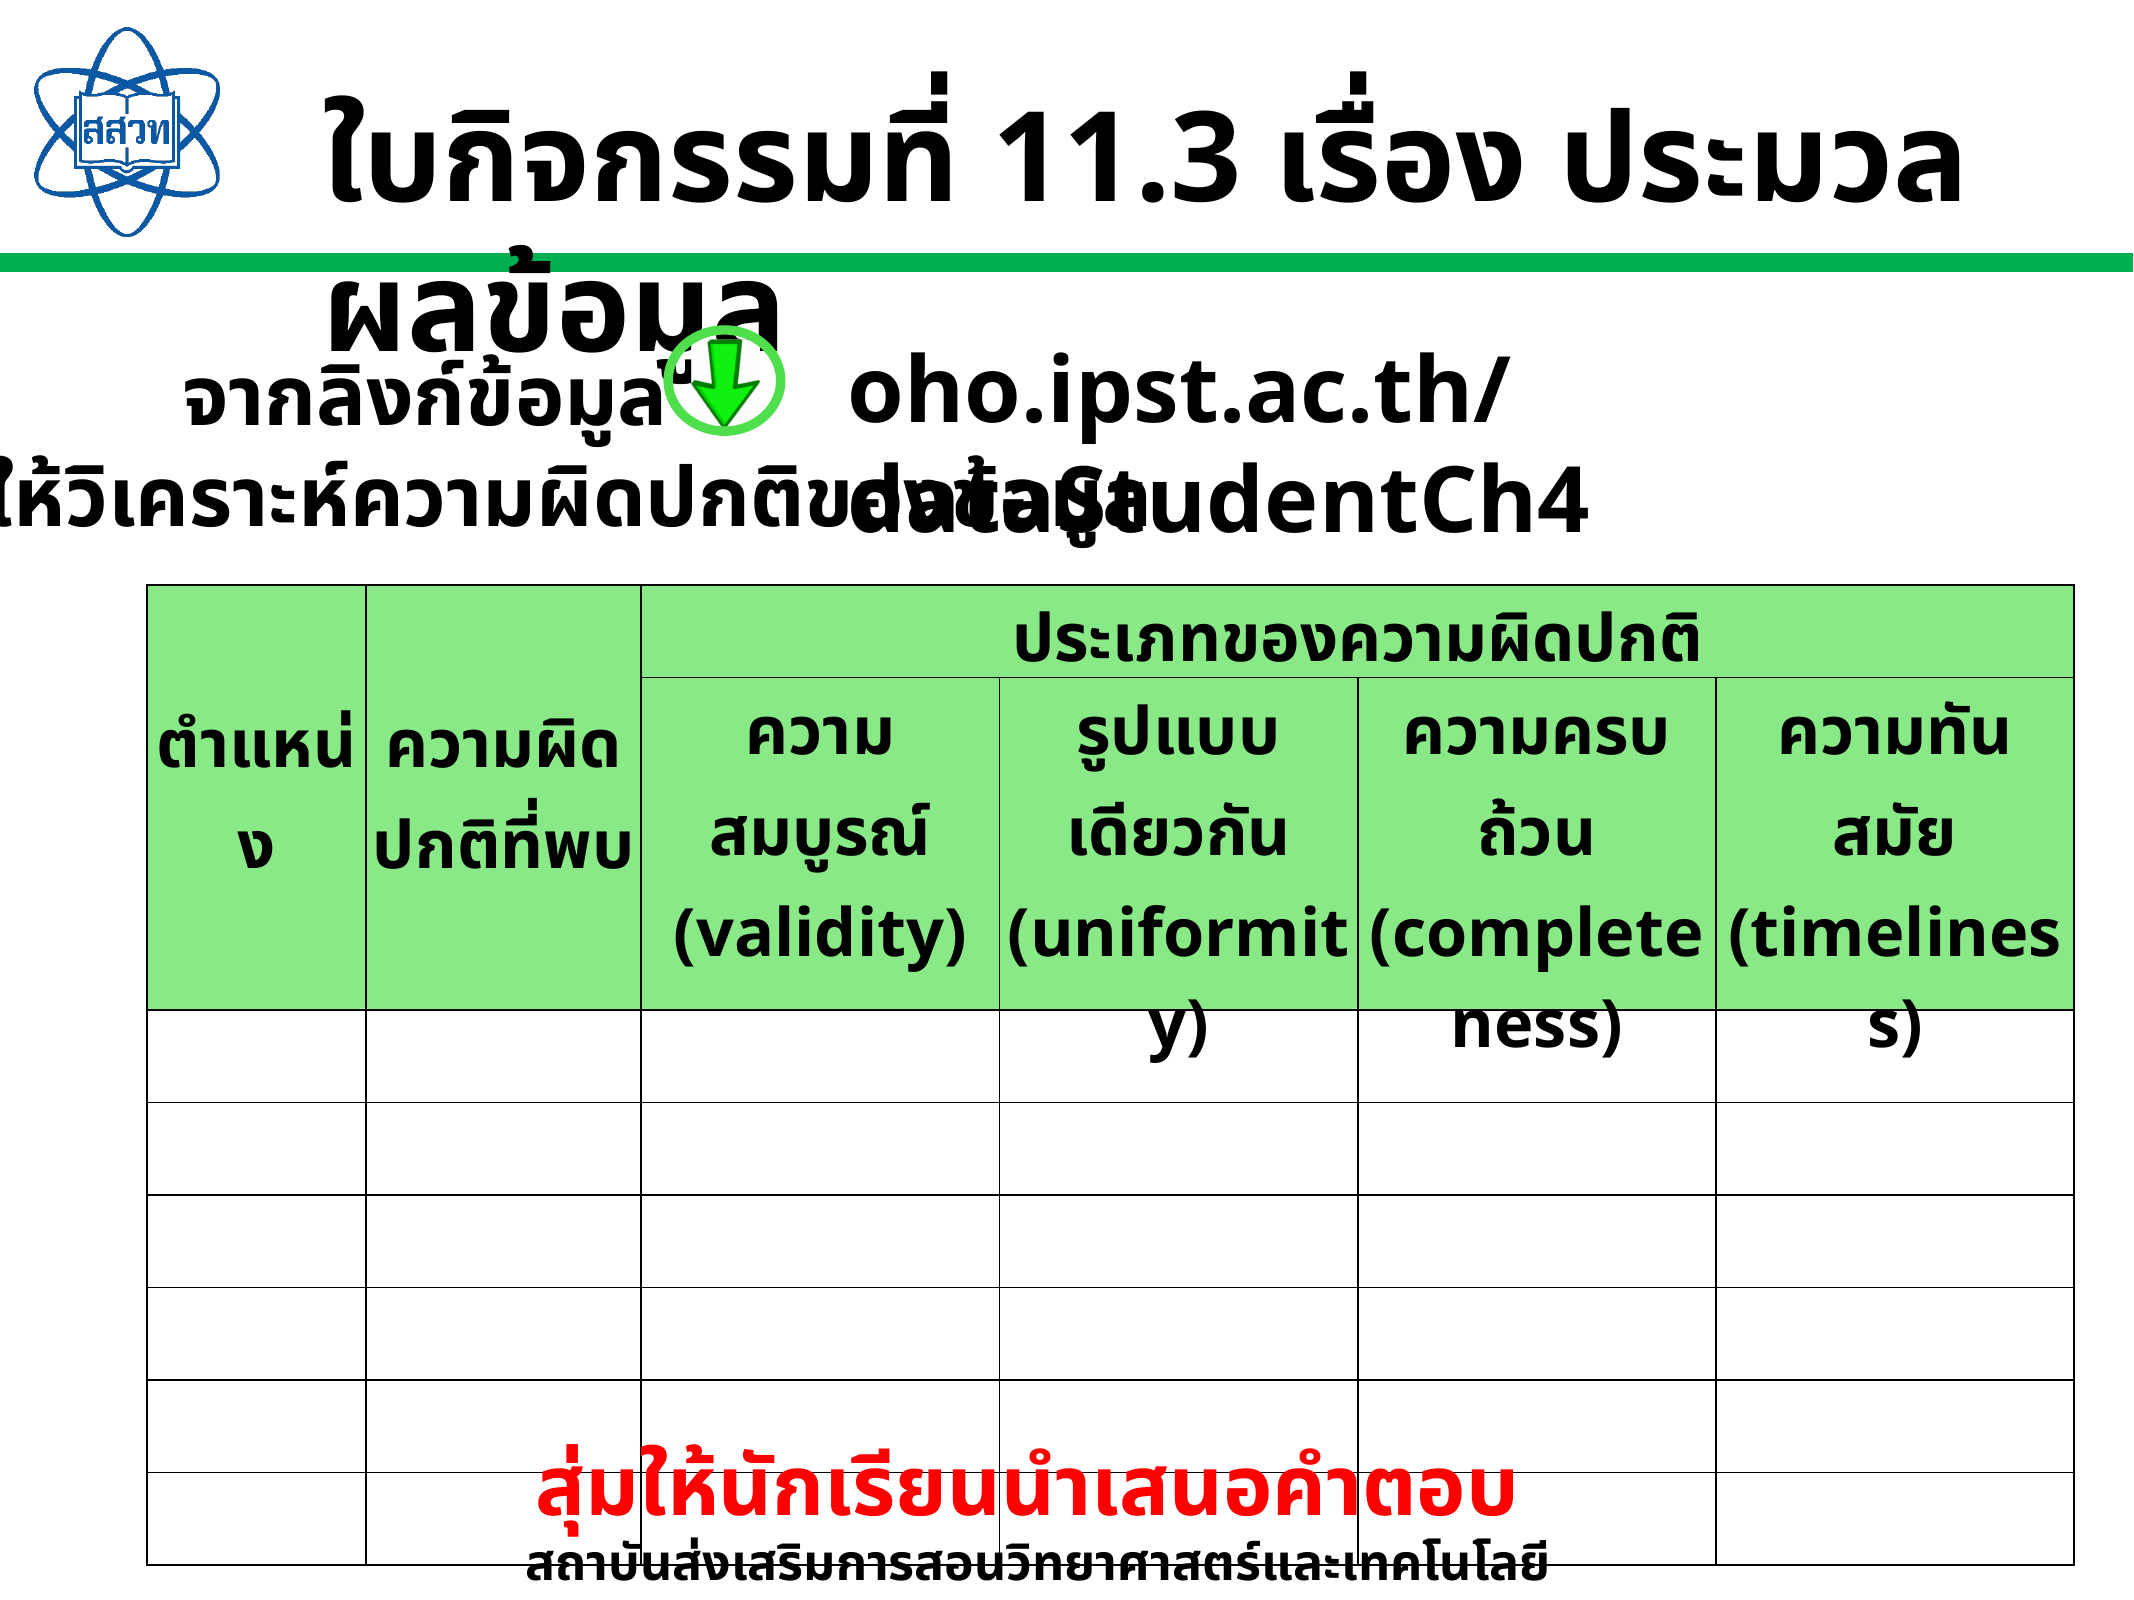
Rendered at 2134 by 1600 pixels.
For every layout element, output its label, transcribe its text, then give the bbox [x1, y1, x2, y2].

table_cell [148, 1473, 365, 1564]
table_cell รูปแบบเดียวกัน (uniformity) [1000, 678, 1357, 1009]
table_cell [148, 1196, 365, 1287]
table_cell [1000, 1103, 1357, 1194]
table_cell [1359, 1288, 1715, 1379]
table_cell [1717, 1473, 2073, 1564]
table_cell [1359, 1011, 1715, 1102]
table_cell [148, 1288, 365, 1379]
table_cell ความสมบูรณ์ (validity) [642, 678, 999, 1009]
table_cell [642, 1103, 999, 1194]
table_cell [1000, 1011, 1357, 1102]
table_cell [1717, 1196, 2073, 1287]
text_box สถาบันส่งเสริมการสอนวิทยาศาสตร์และเทคโนโลยี [74, 1522, 2002, 1589]
table_cell [642, 1540, 999, 1564]
table_cell ความทันสมัย (timeliness) [1717, 678, 2073, 1009]
table_cell [1000, 1381, 1357, 1424]
table_cell [367, 1381, 640, 1472]
text_box oho.ipst.ac.th/dataStudentCh4 [833, 323, 2134, 559]
text_box ใบกิจกรรมที่ 11.3 เรื่อง ประมวลผลข้อมูล [307, 69, 1985, 200]
table_cell [1359, 1196, 1715, 1287]
table_cell [642, 1011, 999, 1102]
table_header ตำแหน่ง [148, 586, 365, 1009]
table_cell [367, 1196, 640, 1287]
table_cell [642, 1196, 999, 1287]
table_cell [1359, 1473, 1715, 1564]
table_cell [642, 1288, 999, 1379]
table_cell [1000, 1288, 1357, 1379]
table_cell [1000, 1540, 1357, 1564]
table_cell [367, 1011, 640, 1102]
table_cell [148, 1103, 365, 1194]
table_cell [642, 1381, 999, 1424]
table_cell [1717, 1011, 2073, 1102]
text_box สุ่มให้นักเรียนนำเสนอคำตอบ [504, 1424, 1572, 1540]
text_box จากลิงก์ข้อมูล [167, 334, 668, 435]
table_cell [1359, 1103, 1715, 1194]
table_cell [148, 1011, 365, 1102]
table_cell [148, 1381, 365, 1472]
table_cell [1717, 1103, 2073, 1194]
table_header ประเภทของความผิดปกติ [642, 586, 2073, 677]
table_cell ความครบถ้วน (completeness) [1359, 678, 1715, 1009]
table_cell [1717, 1381, 2073, 1472]
text_box ให้วิเคราะห์ความผิดปกติของข้อมูล [0, 435, 1169, 551]
table_header ความผิดปกติที่พบ [367, 586, 640, 1009]
table_cell [1717, 1288, 2073, 1379]
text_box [667, 329, 781, 432]
table_cell [1000, 1196, 1357, 1287]
picture [33, 27, 220, 237]
table_cell [367, 1103, 640, 1194]
table_cell [367, 1473, 640, 1564]
table_cell [1359, 1381, 1715, 1472]
table_cell [367, 1288, 640, 1379]
